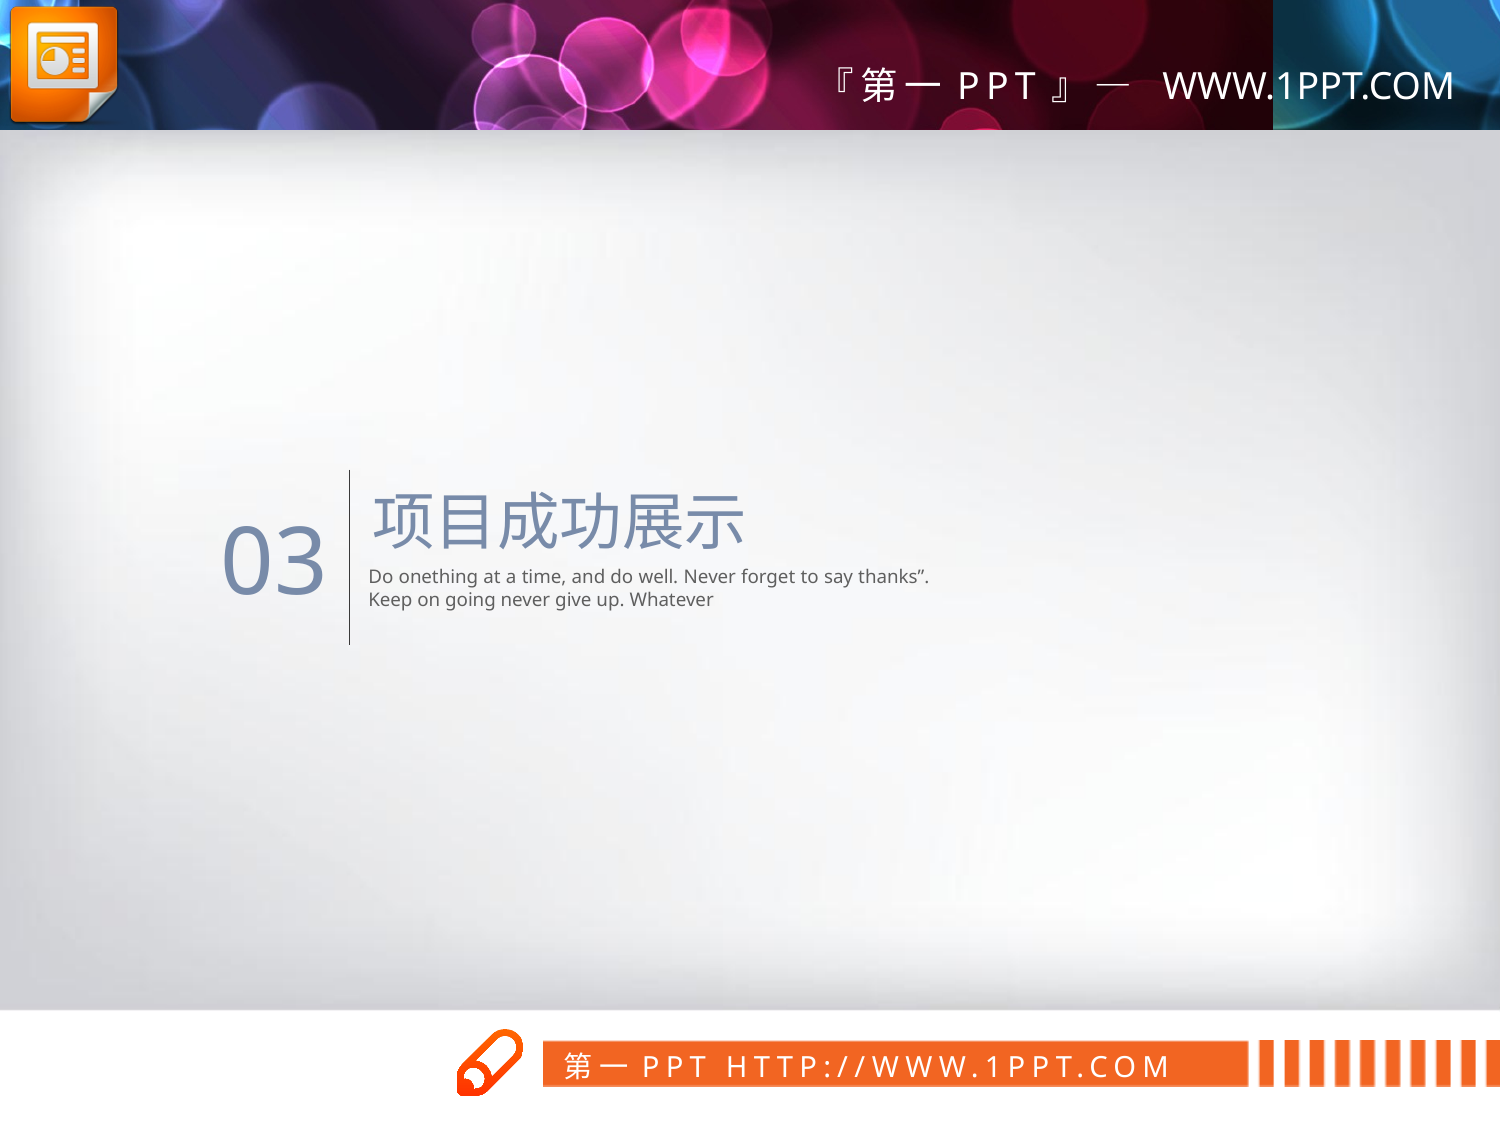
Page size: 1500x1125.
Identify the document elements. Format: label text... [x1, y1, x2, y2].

picture [543, 1040, 1500, 1087]
picture [0, 0, 1500, 1012]
text_box 项目成功展示 [357, 474, 762, 557]
text_box 03 [205, 493, 344, 621]
text_box Do onething at a time, and do well. Never forget to say thanks”. Keep on going never give up. Whatever [354, 557, 944, 618]
